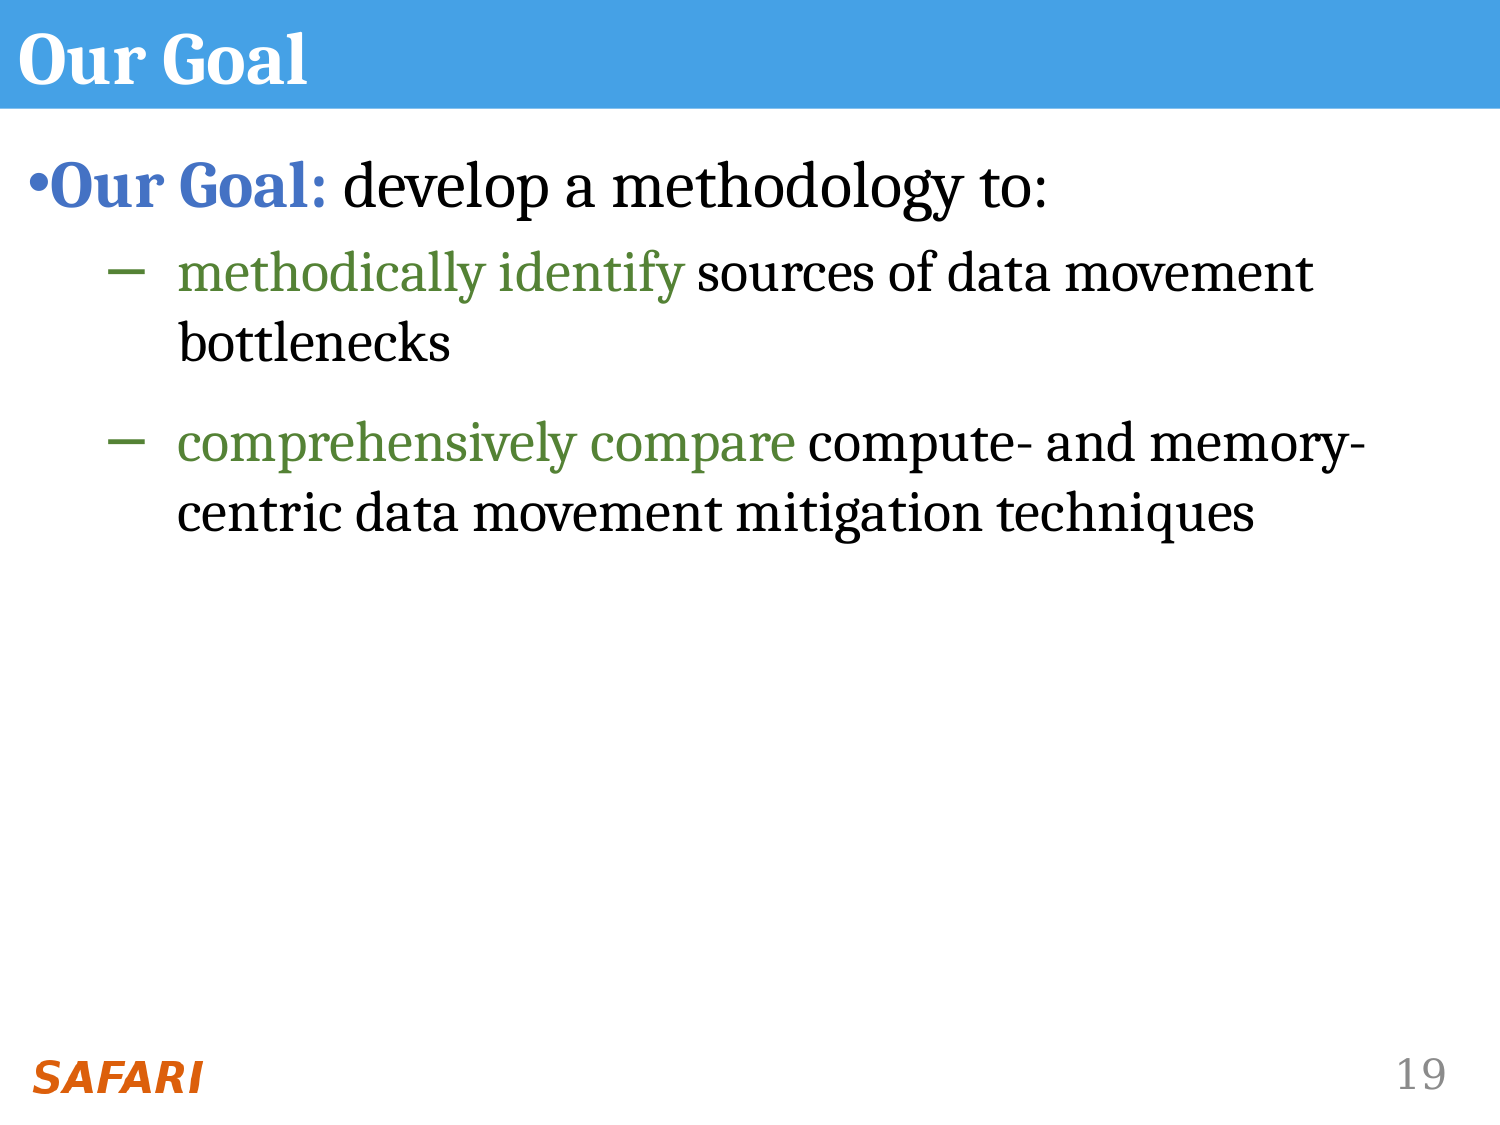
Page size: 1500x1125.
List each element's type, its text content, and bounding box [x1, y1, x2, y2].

text_box 19 [1299, 1042, 1463, 1103]
list Our Goal: develop a methodology to: methodically identify sources of data movement bottlenecks comprehensively compare compute- and memory-centric data movement mitigation techniques [12, 133, 1487, 1022]
picture [31, 1051, 209, 1104]
title Our Goal [3, 12, 1500, 134]
